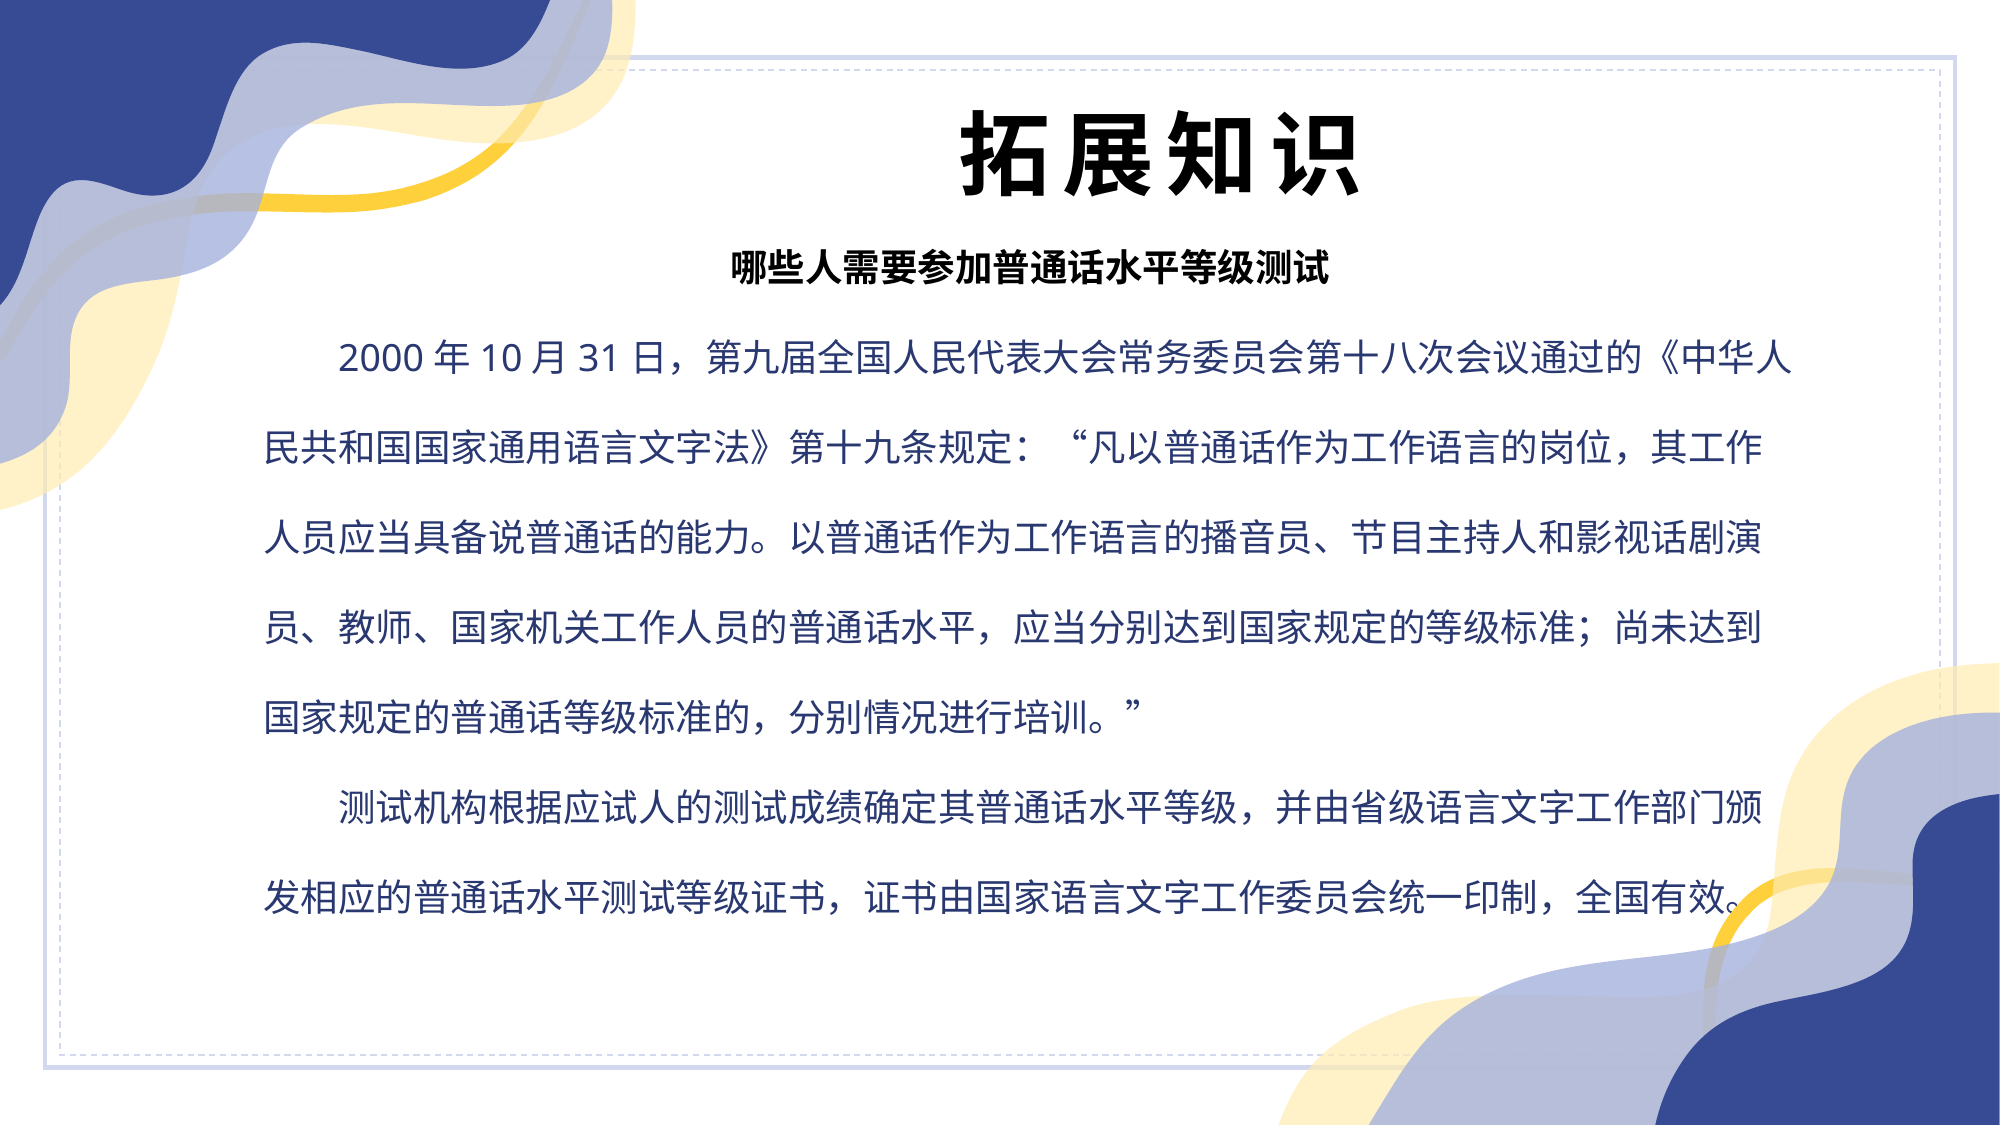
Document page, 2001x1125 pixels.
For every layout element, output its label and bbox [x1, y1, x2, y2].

text_box [0, 0, 2000, 1125]
